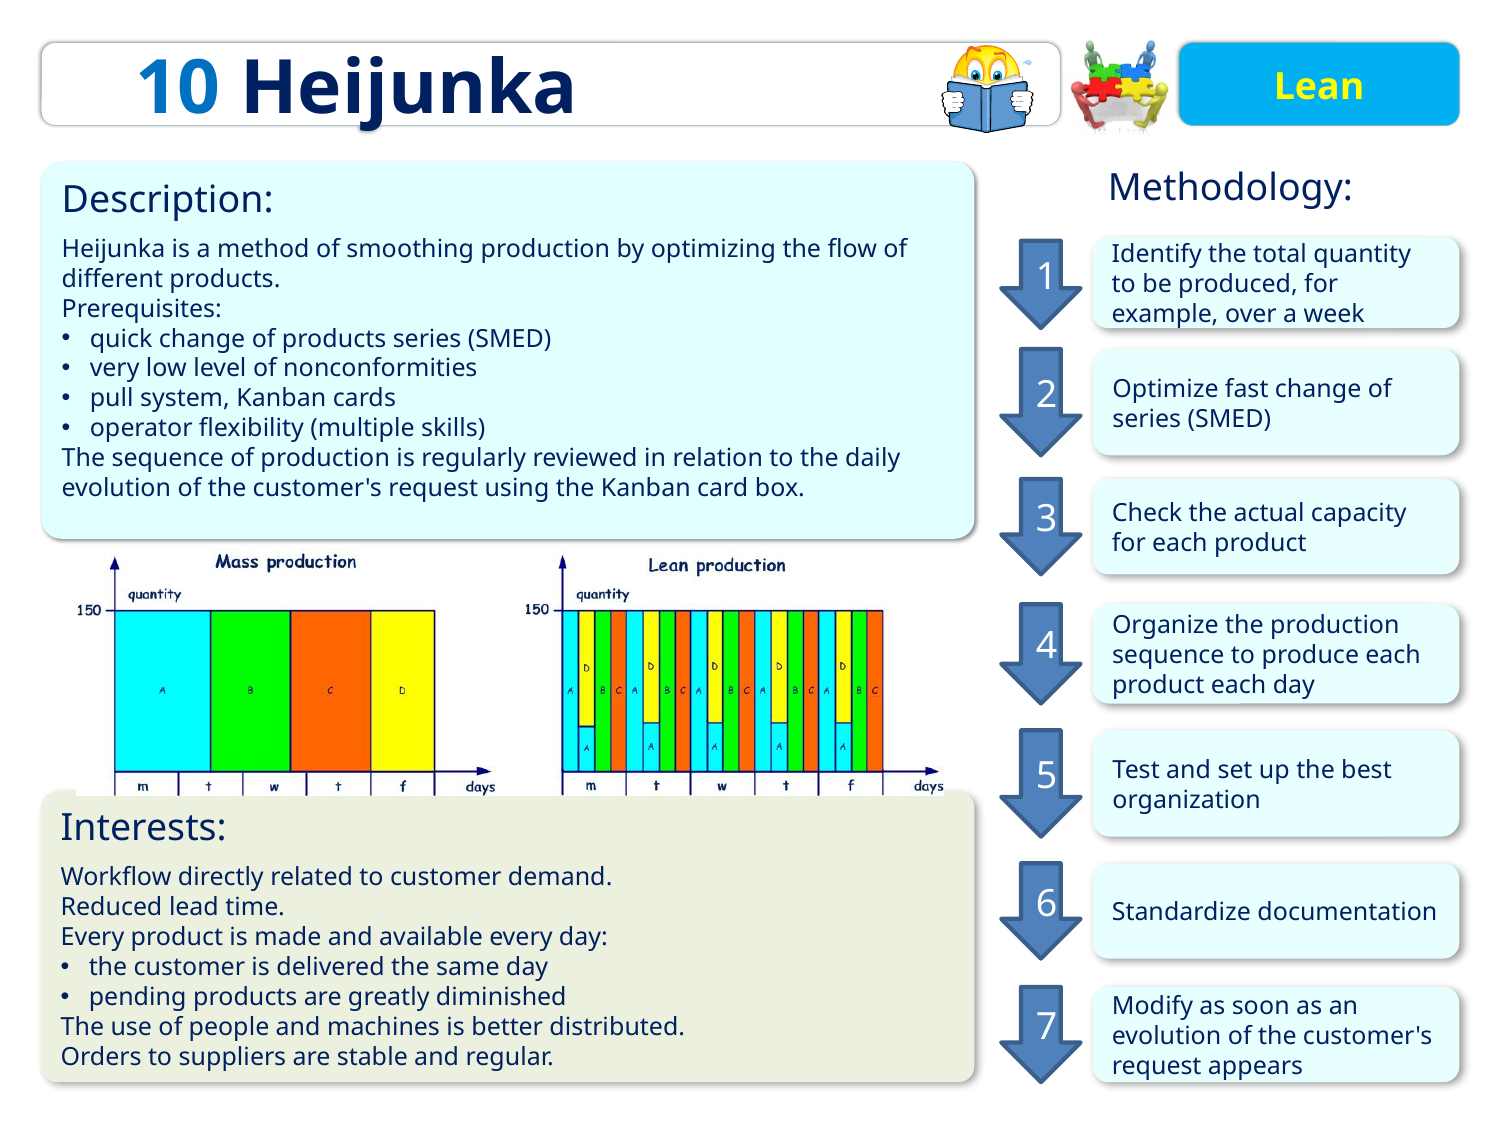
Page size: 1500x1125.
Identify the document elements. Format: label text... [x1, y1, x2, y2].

text_box Lean [1181, 40, 1462, 128]
text_box Modify as soon as an evolution of the customer's request appears [1090, 984, 1462, 1085]
text_box Test and set up the best organization [1090, 728, 1462, 839]
text_box Description: Heijunka is a method of smoothing production by optimizing the flow of different products. Prerequisites: quick change of products series (SMED) very low level of nonconformities pull system, Kanban cards operator flexibility (multiple skills) The sequence of production is regularly reviewed in relation to the daily evolution of the customer's request using the Kanban card box. [39, 159, 977, 541]
text_box 2 [999, 346, 1083, 458]
picture [1063, 30, 1175, 143]
text_box Check the actual capacity for each product [1090, 476, 1462, 577]
text_box Identify the total quantity to be produced, for example, over a week [1090, 235, 1462, 331]
picture [941, 44, 1034, 134]
text_box 7 [999, 984, 1083, 1085]
text_box Optimize fast change of series (SMED) [1090, 346, 1462, 458]
text_box 3 [999, 476, 1083, 577]
text_box Interests: Workflow directly related to customer demand. Reduced lead time. Every product is made and available every day: the customer is delivered the same day pending products are greatly diminished The use of people and machines is better distributed. Orders to suppliers are stable and regular. [39, 789, 977, 1085]
text_box 4 [999, 602, 1083, 706]
text_box 10 Heijunka [39, 40, 1058, 128]
text_box 5 [999, 728, 1083, 839]
text_box Methodology: [1090, 153, 1460, 217]
text_box 1 [999, 238, 1083, 331]
text_box Standardize documentation [1090, 861, 1462, 961]
text_box 6 [999, 861, 1083, 961]
picture [76, 547, 944, 796]
text_box Organize the production sequence to produce each product each day [1090, 602, 1462, 706]
